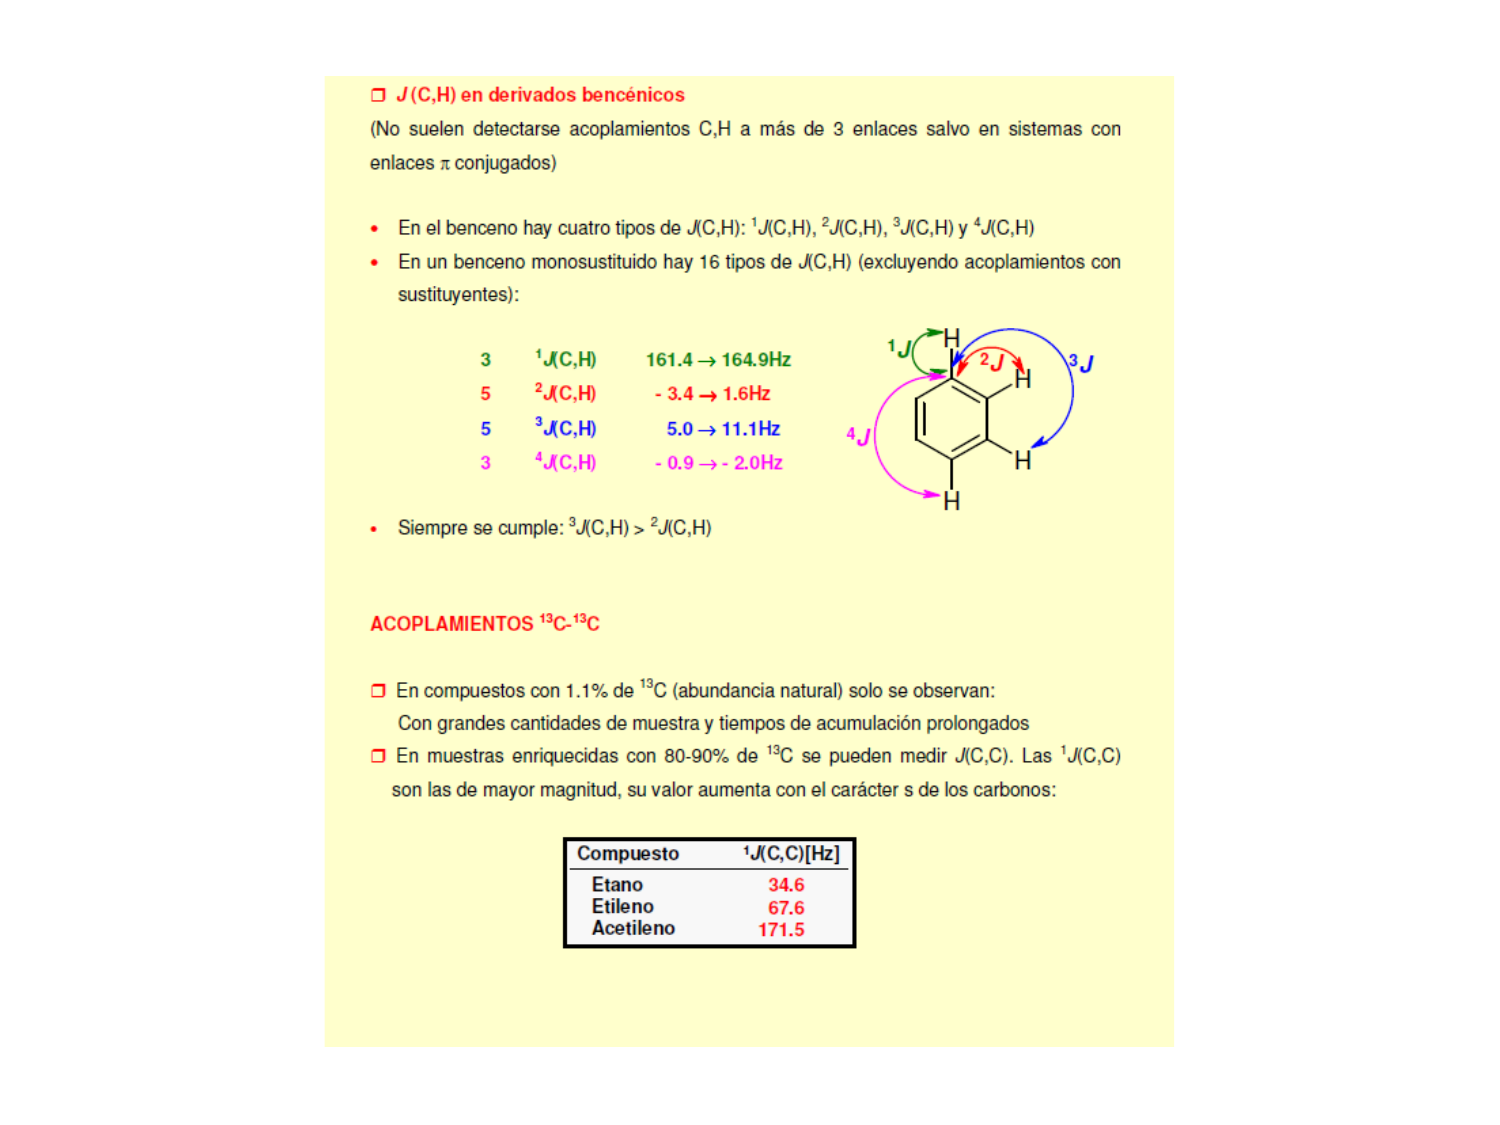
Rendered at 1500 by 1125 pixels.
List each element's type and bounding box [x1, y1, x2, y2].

picture [324, 76, 1175, 1047]
